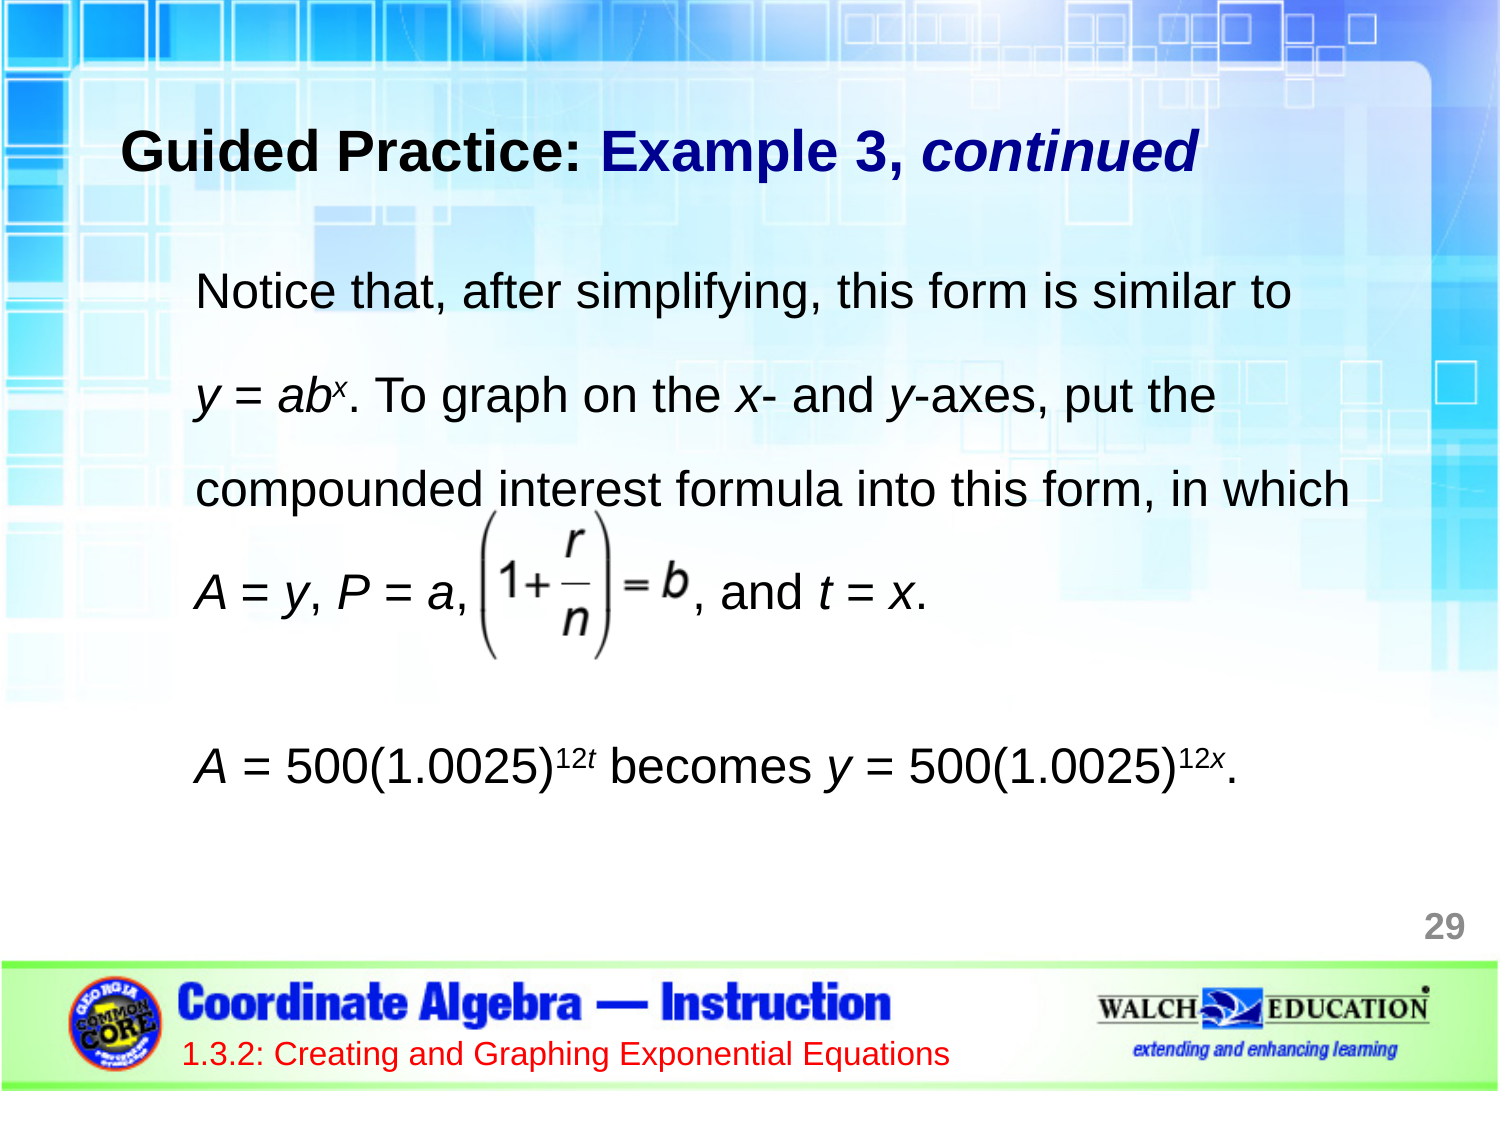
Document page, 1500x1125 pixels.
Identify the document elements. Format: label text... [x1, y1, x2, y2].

slide_number 29 [1361, 901, 1481, 949]
picture [1, 0, 1500, 1091]
list 1.3.2: Creating and Graphing Exponential Equations [166, 1024, 1074, 1069]
subtitle Guided Practice: Example 3, continued Notice that, after simplifying, this form is similar to y = abx. To graph on the x- and y-axes, put the compounded interest formula into this form, in which A = y, P = a, , and t = x. A = 500(1.0025)12t becomes y = 500(1.0025)12x. [105, 105, 1419, 925]
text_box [477, 504, 691, 660]
